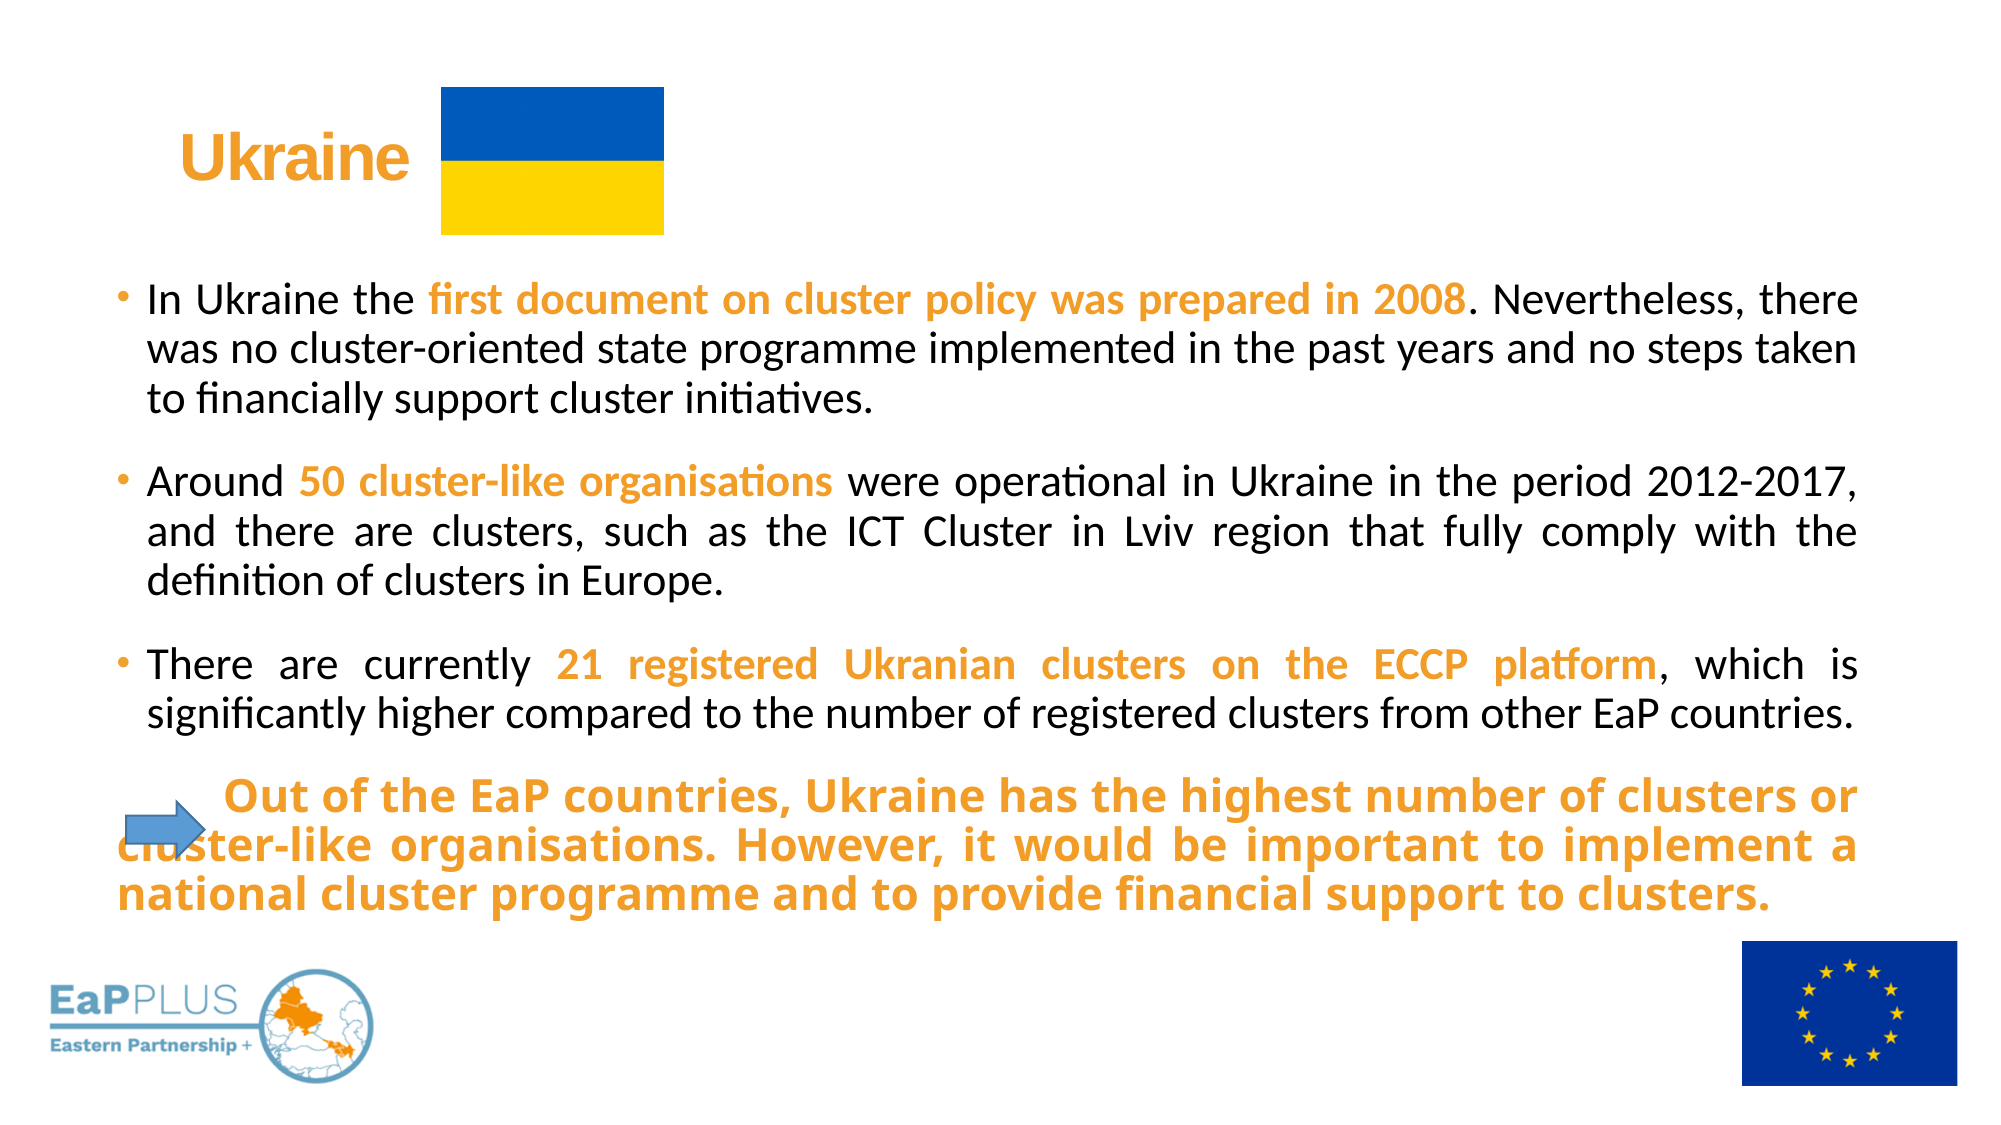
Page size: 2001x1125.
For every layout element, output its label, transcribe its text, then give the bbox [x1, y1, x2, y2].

text_box In Ukraine the first document on cluster policy was prepared in 2008. Nevertheless, there was no cluster-oriented state programme implemented in the past years and no steps taken to financially support cluster initiatives. Around 50 cluster-like organisations were operational in Ukraine in the period 2012-2017, and there are clusters, such as the ICT Cluster in Lviv region that fully comply with the definition of clusters in Europe. There are currently 21 registered Ukranian clusters on the ECCP platform, which is significantly higher compared to the number of registered clusters from other EaP countries. Out of the EaP countries, Ukraine has the highest number of clusters or cluster-like organisations. However, it would be important to implement a national cluster programme and to provide financial support to clusters. [101, 267, 1874, 929]
text_box Ukraine [164, 72, 1921, 235]
picture [0, 921, 423, 1125]
picture [440, 87, 664, 235]
picture [1742, 941, 1958, 1086]
text_box [125, 799, 207, 861]
